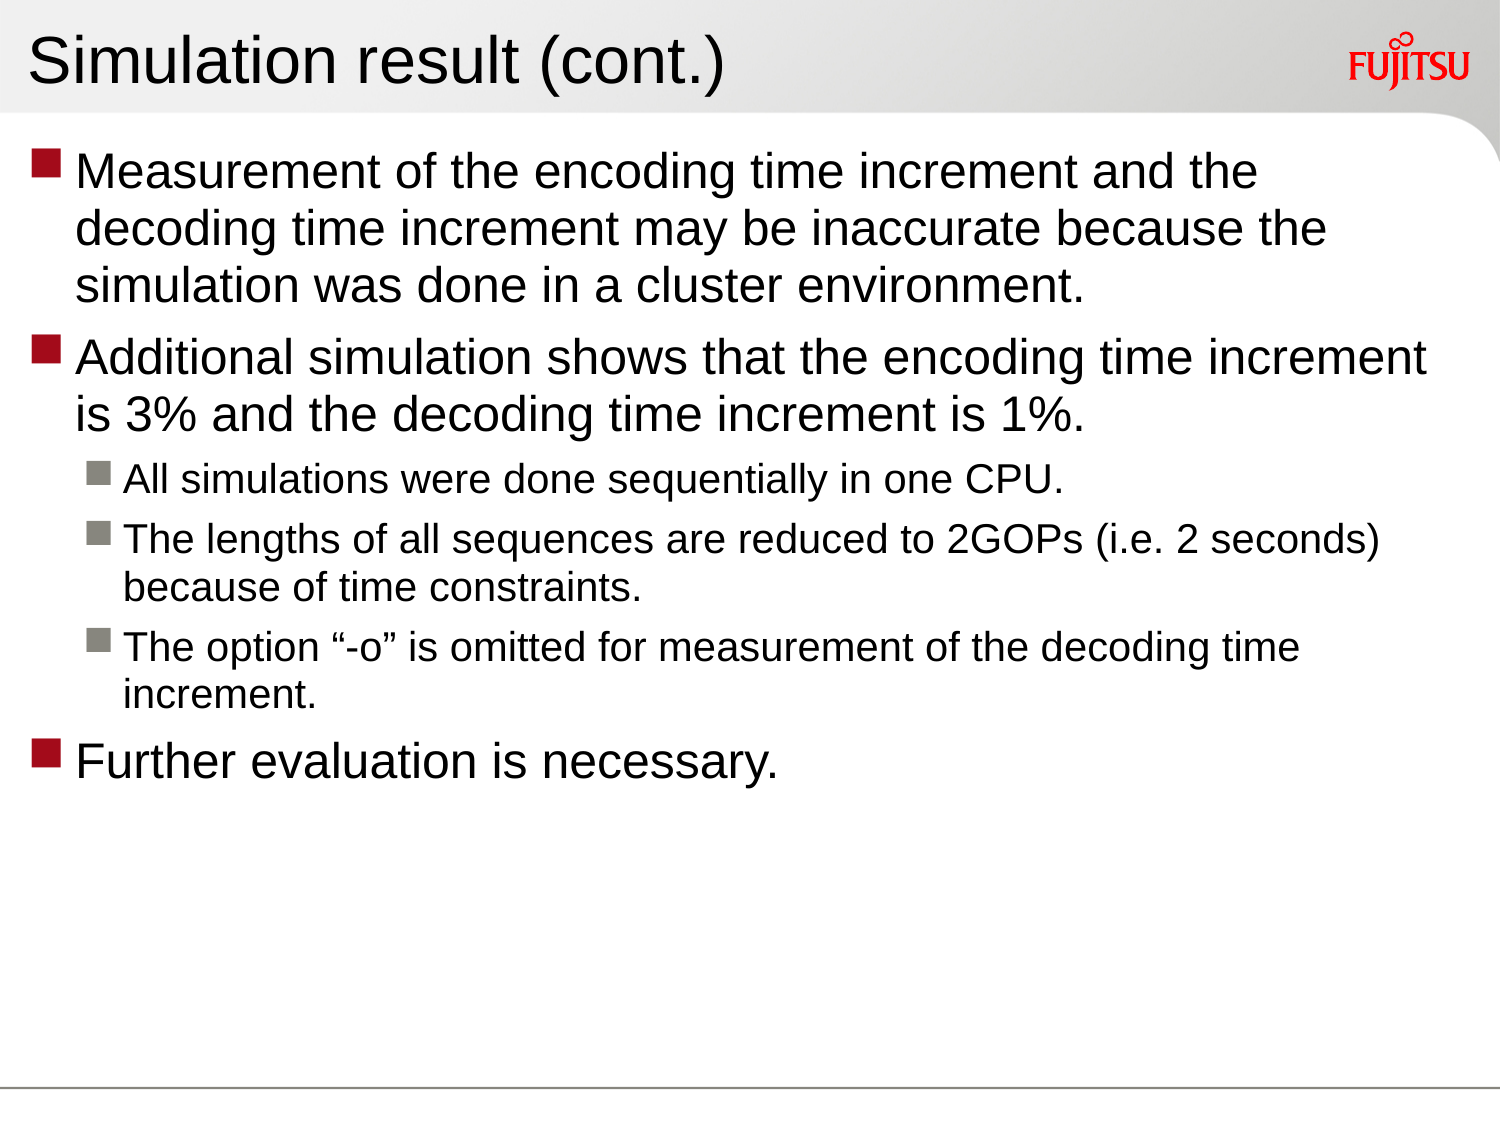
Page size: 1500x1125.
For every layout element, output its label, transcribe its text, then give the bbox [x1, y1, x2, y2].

title Simulation result (cont.) [27, 0, 1318, 114]
picture [0, 0, 1500, 176]
list Measurement of the encoding time increment and the decoding time increment may be inaccurate because the simulation was done in a cluster environment. Additional simulation shows that the encoding time increment is 3% and the decoding time increment is 1%. All simulations were done sequentially in one CPU. The lengths of all sequences are reduced to 2GOPs (i.e. 2 seconds) because of time constraints. The option “-o” is omitted for measurement of the decoding time increment. Further evaluation is necessary. [27, 142, 1470, 1061]
